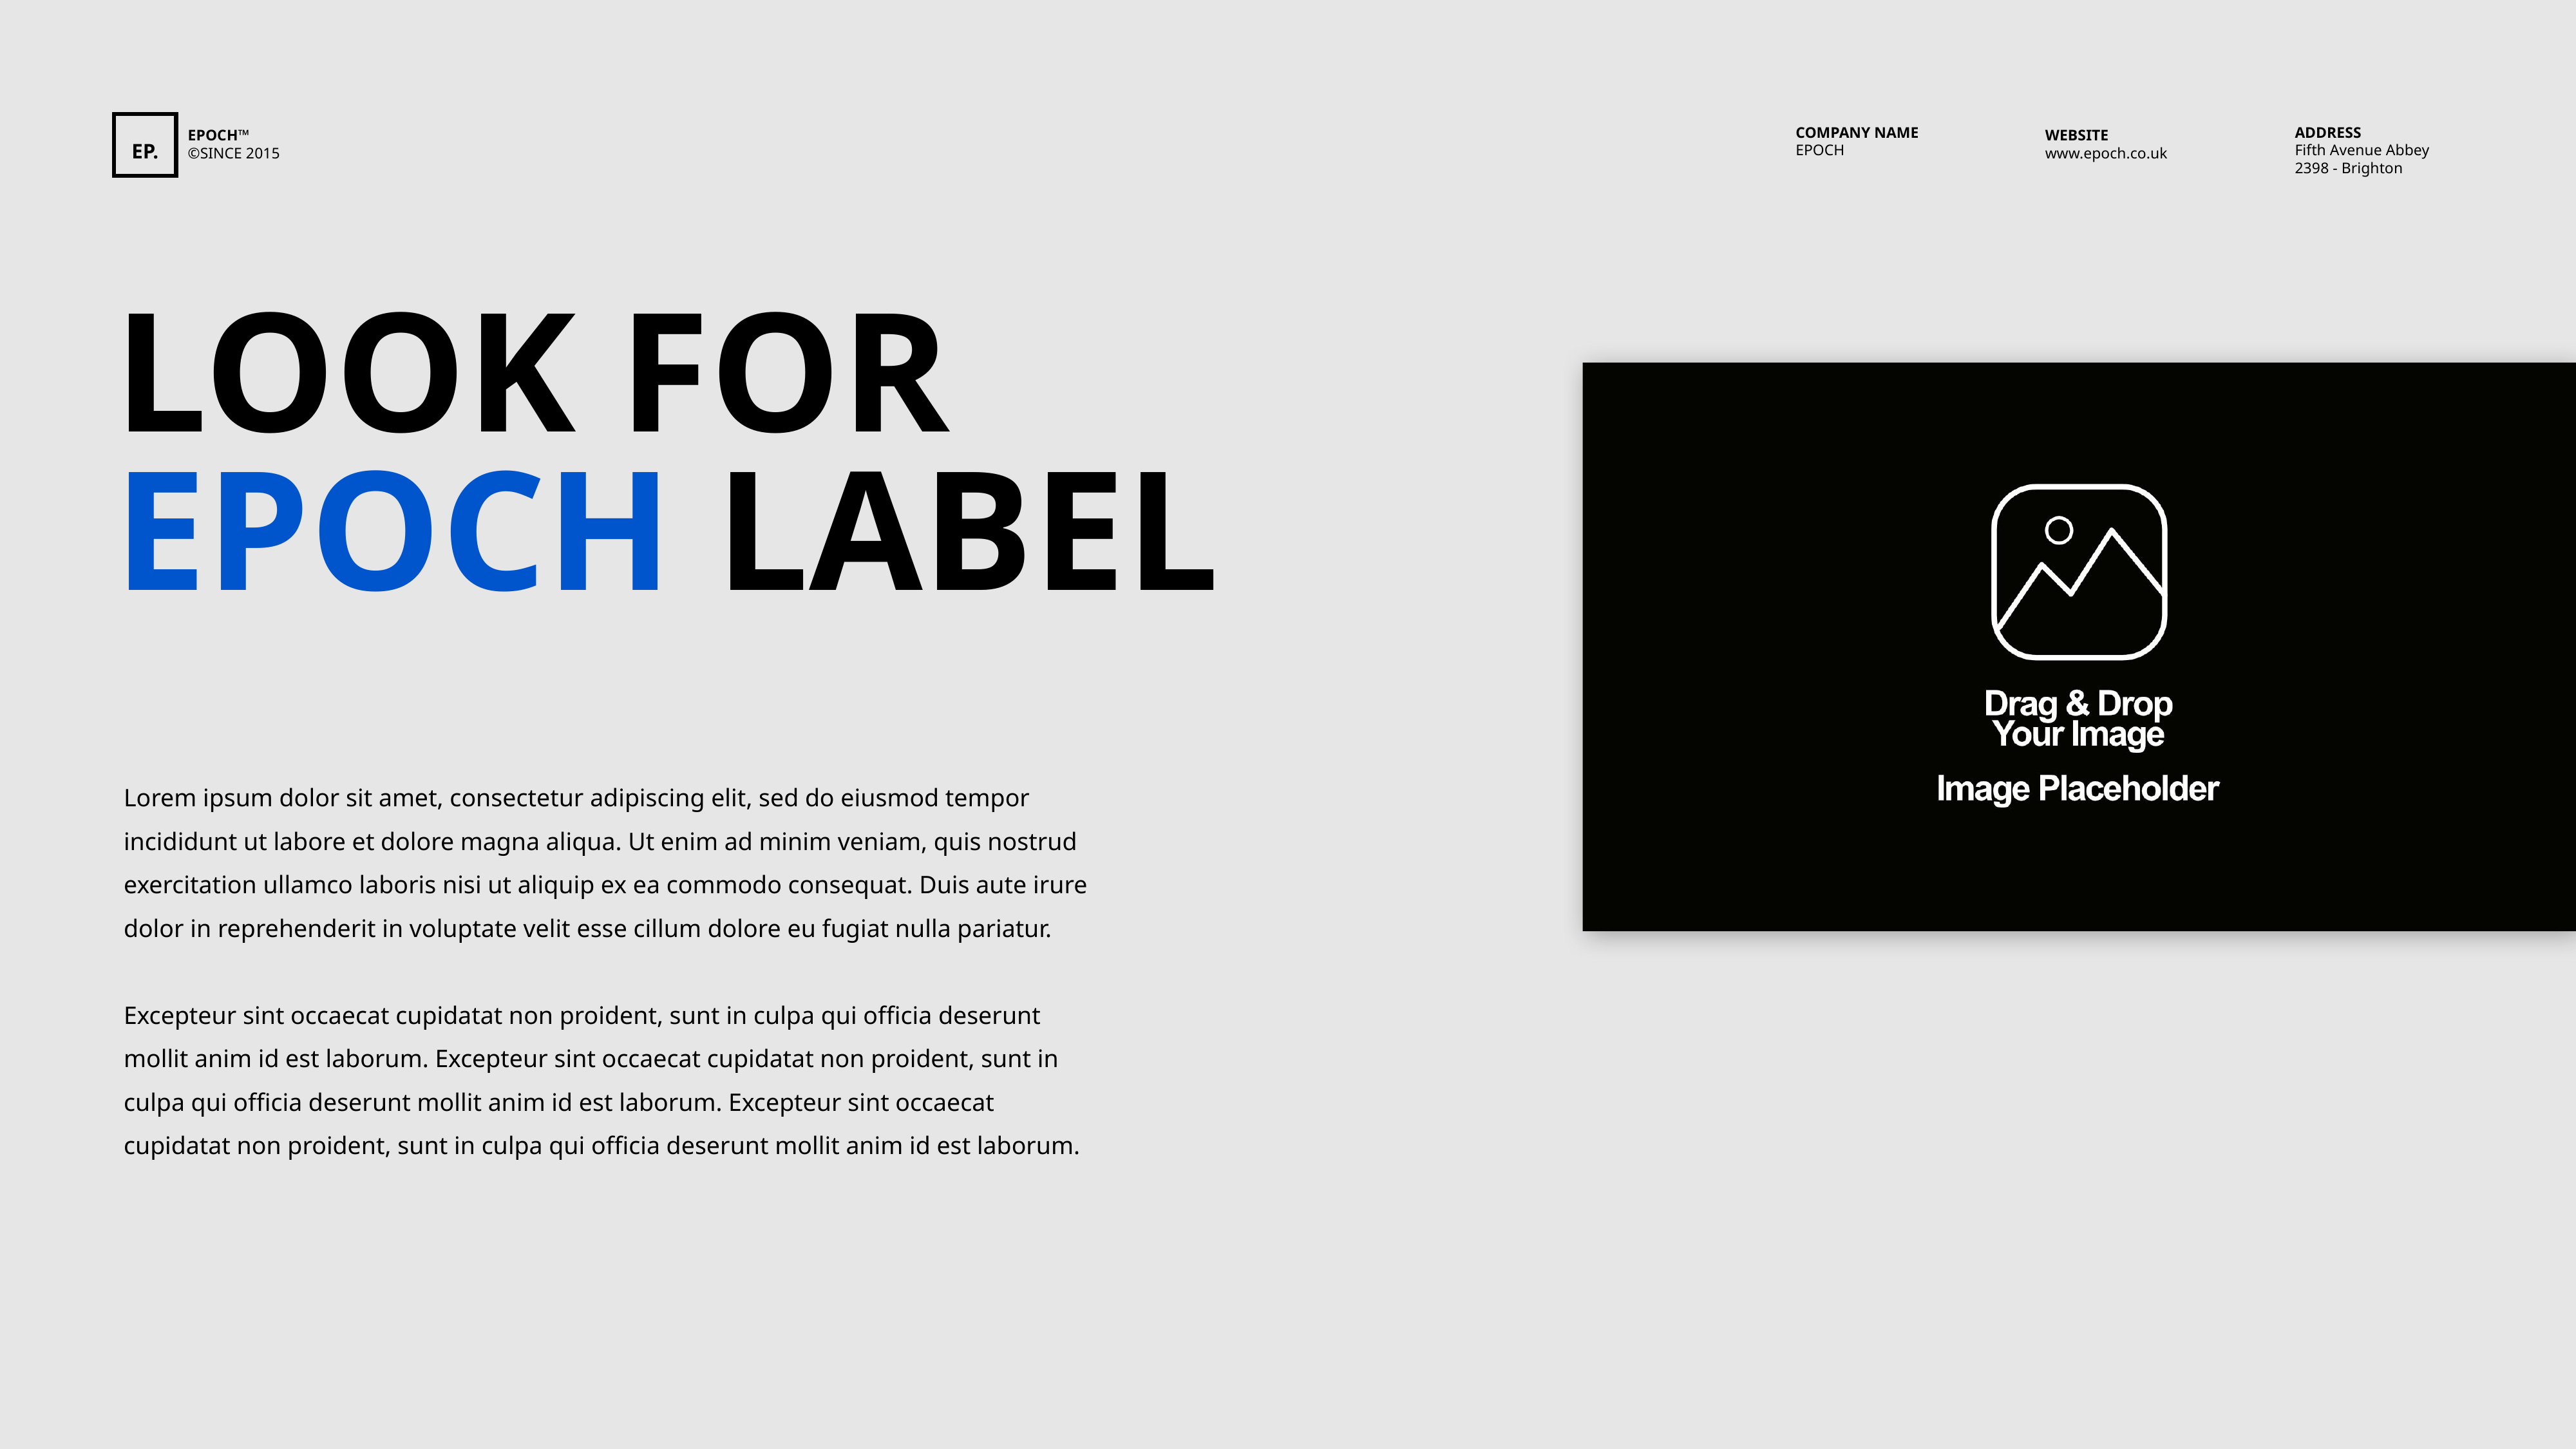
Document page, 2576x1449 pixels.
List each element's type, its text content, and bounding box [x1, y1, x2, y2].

text_box Lorem ipsum dolor sit amet, consectetur adipiscing elit, sed do eiusmod tempor incididunt ut labore et dolore magna aliqua. Ut enim ad minim veniam, quis nostrud exercitation ullamco laboris nisi ut aliquip ex ea commodo consequat. Duis aute irure dolor in reprehenderit in voluptate velit esse cillum dolore eu fugiat nulla pariatur. Excepteur sint occaecat cupidatat non proident, sunt in culpa qui officia deserunt mollit anim id est laborum. Excepteur sint occaecat cupidatat non proident, sunt in culpa qui officia deserunt mollit anim id est laborum. Excepteur sint occaecat cupidatat non proident, sunt in culpa qui officia deserunt mollit anim id est laborum. [114, 758, 1108, 1144]
text_box LOOK FOR EPOCH LABEL [114, 305, 1228, 692]
text_box ADDRESS Fifth Avenue Abbey 2398 - Brighton [2285, 113, 2462, 190]
picture [1582, 363, 2576, 931]
text_box WEBSITE www.epoch.co.uk [2035, 116, 2213, 173]
text_box COMPANY NAME EPOCH [1786, 113, 1963, 171]
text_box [113, 113, 291, 176]
